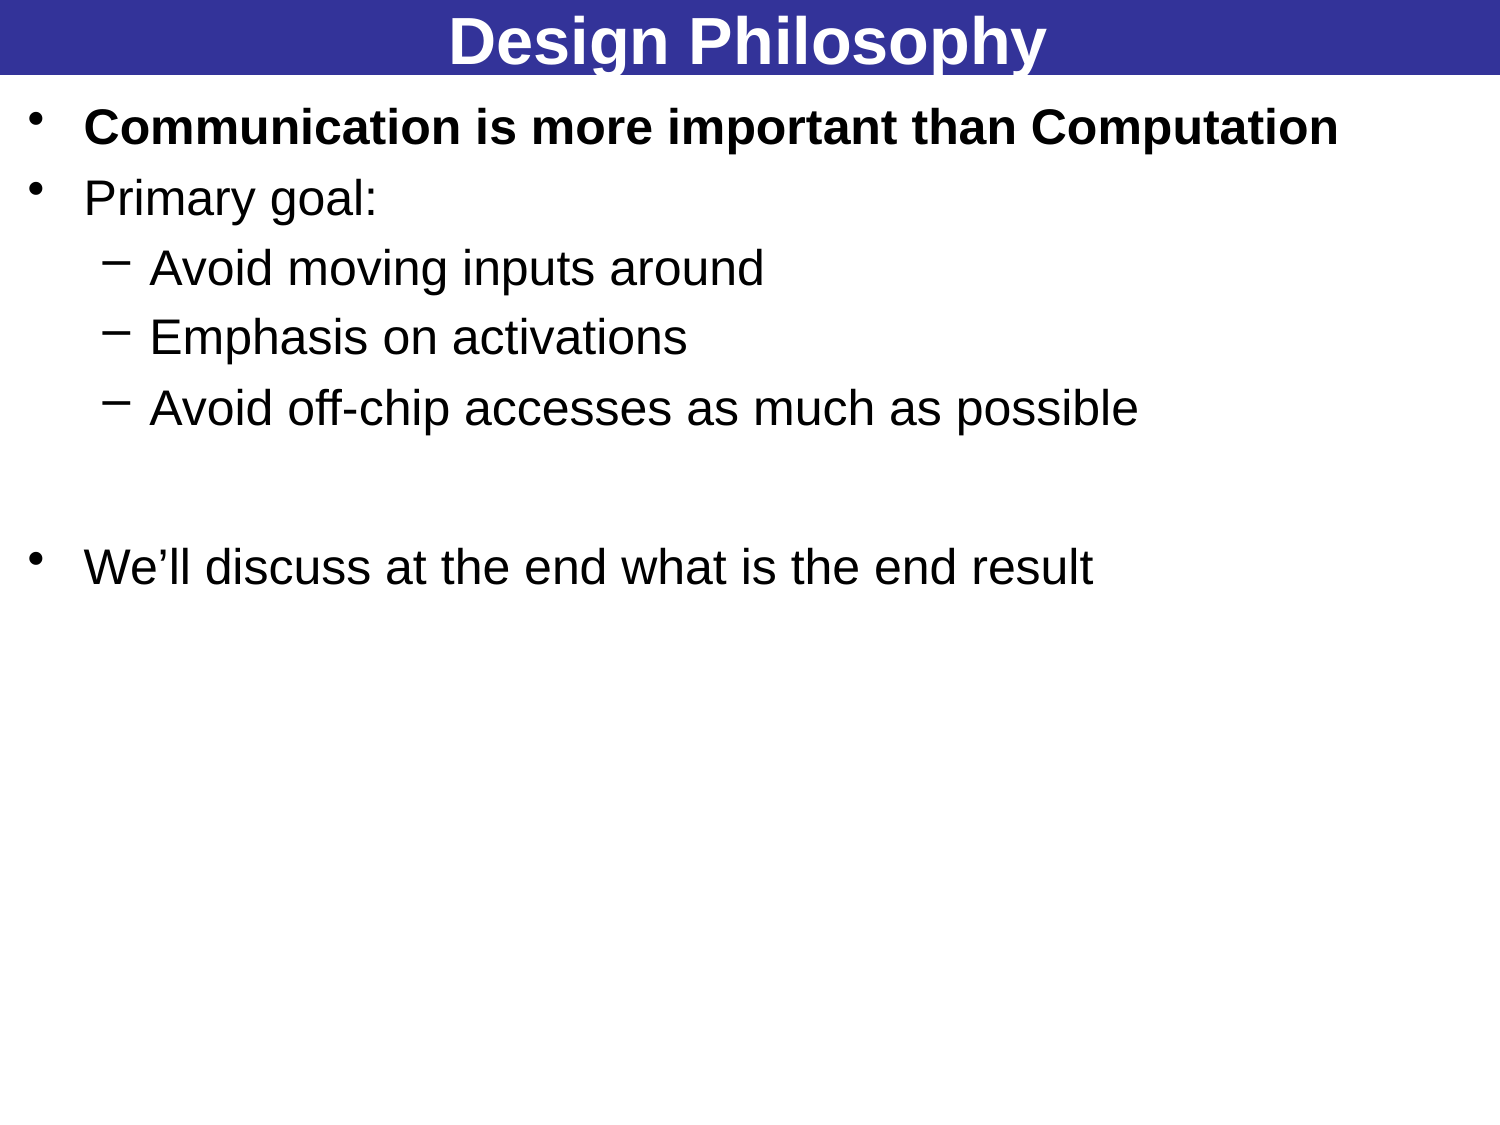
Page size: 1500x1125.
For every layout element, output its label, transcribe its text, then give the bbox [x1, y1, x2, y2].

list Communication is more important than Computation Primary goal: Avoid moving inputs around Emphasis on activations Avoid off-chip accesses as much as possible We’ll discuss at the end what is the end result [12, 87, 1488, 1088]
title Design Philosophy [0, 0, 1500, 75]
